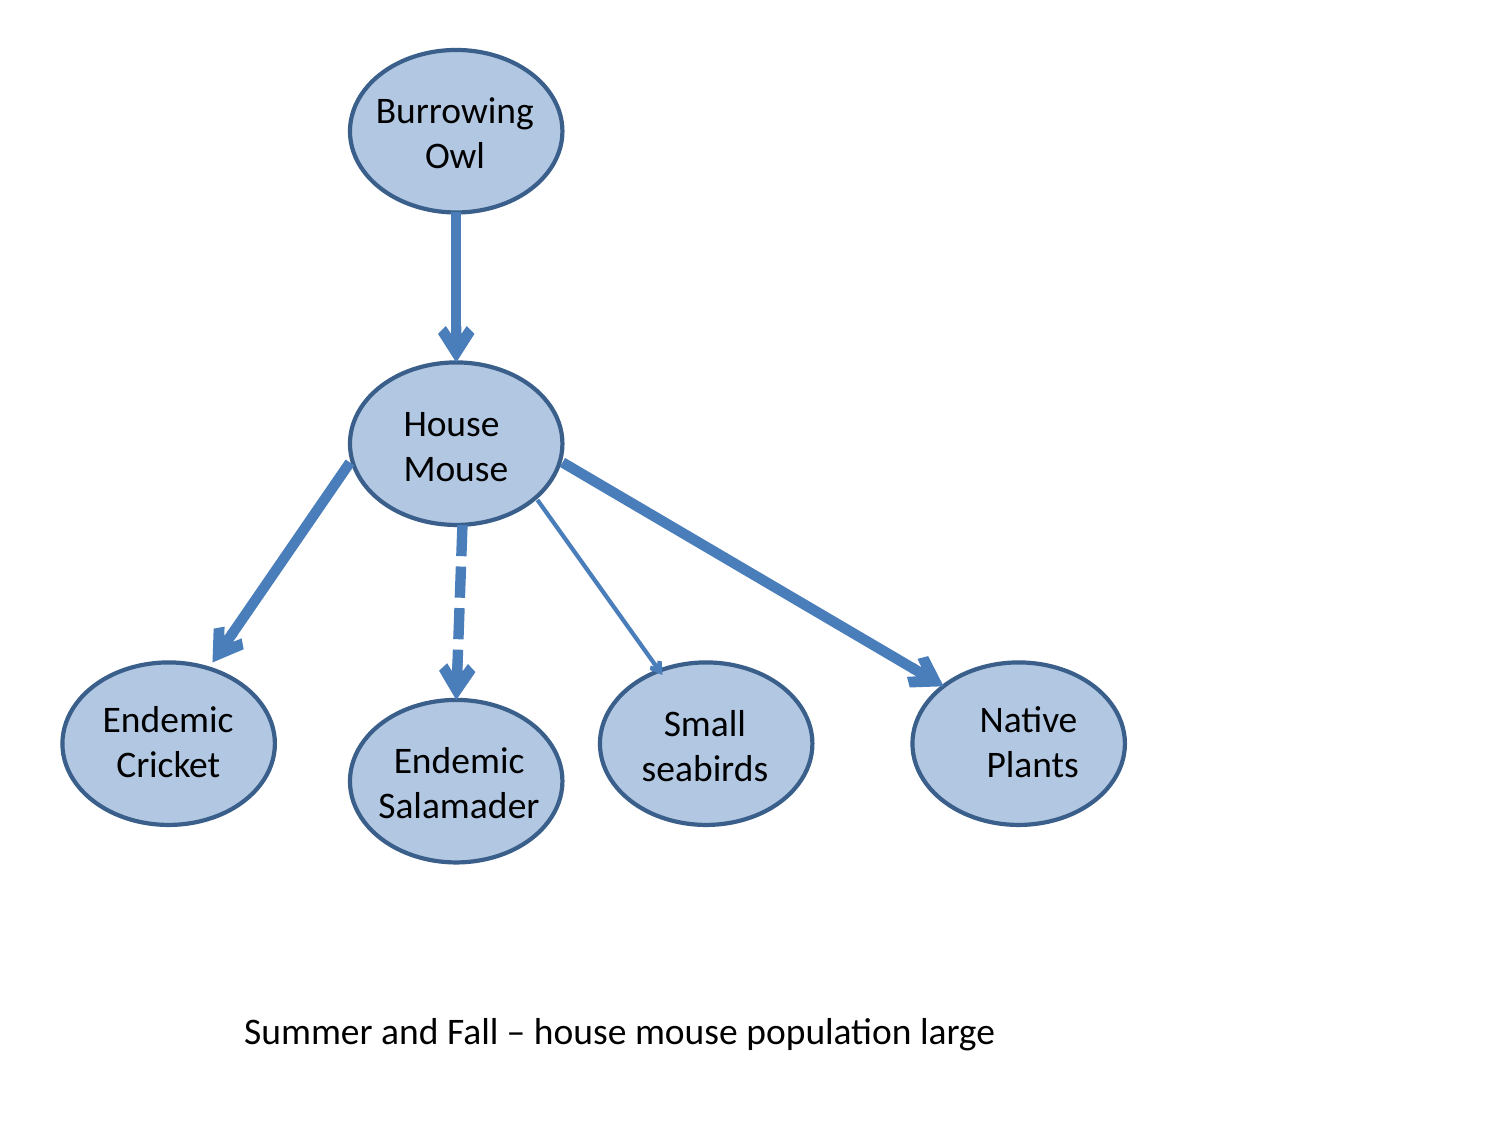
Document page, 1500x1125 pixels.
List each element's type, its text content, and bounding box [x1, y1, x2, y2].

text_box Native Plants [963, 687, 1094, 793]
text_box [597, 696, 815, 828]
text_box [537, 499, 663, 676]
text_box Burrowing Owl [360, 78, 549, 184]
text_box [562, 462, 944, 687]
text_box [349, 362, 563, 526]
text_box [372, 47, 540, 78]
text_box [347, 92, 360, 170]
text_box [349, 699, 563, 863]
text_box Small seabirds [626, 696, 784, 796]
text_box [212, 462, 351, 663]
text_box Summer and Fall – house mouse population large [229, 999, 1012, 1060]
text_box [372, 184, 541, 215]
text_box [62, 662, 276, 826]
text_box [910, 660, 1128, 828]
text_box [455, 524, 463, 701]
text_box [549, 88, 565, 175]
